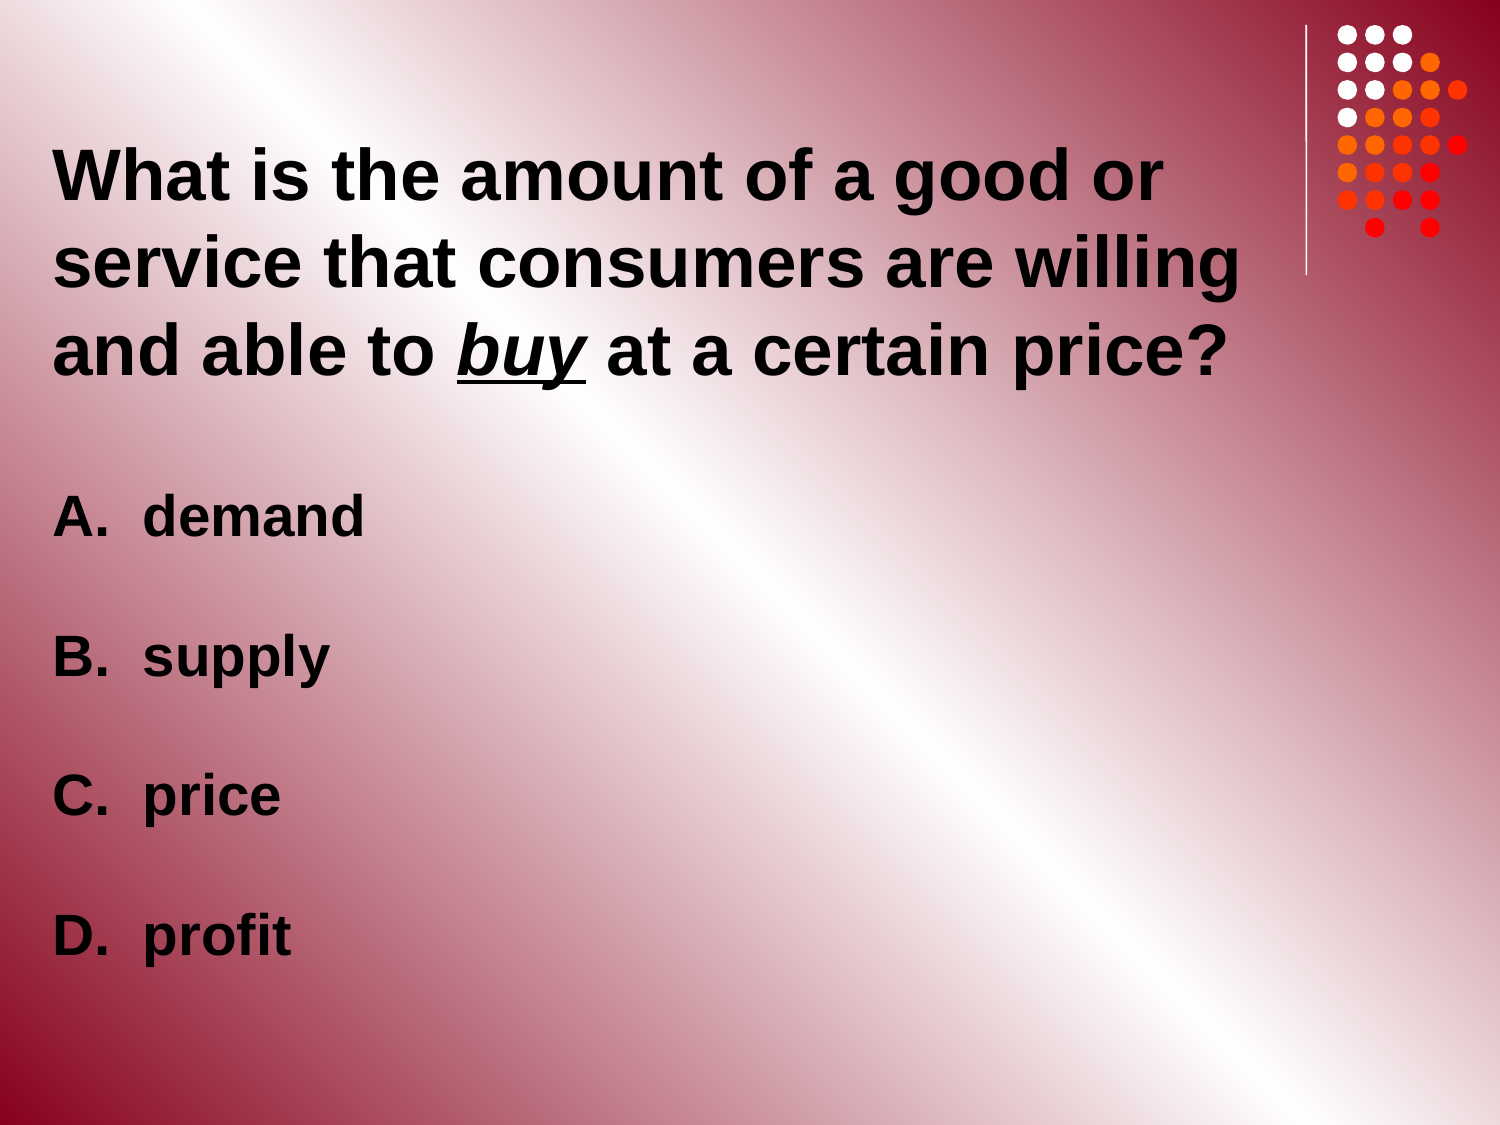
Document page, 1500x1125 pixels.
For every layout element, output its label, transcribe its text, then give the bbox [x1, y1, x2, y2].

text_box What is the amount of a good or service that consumers are willing and able to buy at a certain price? A. demand B. supply C. price D. profit [37, 937, 1313, 1125]
